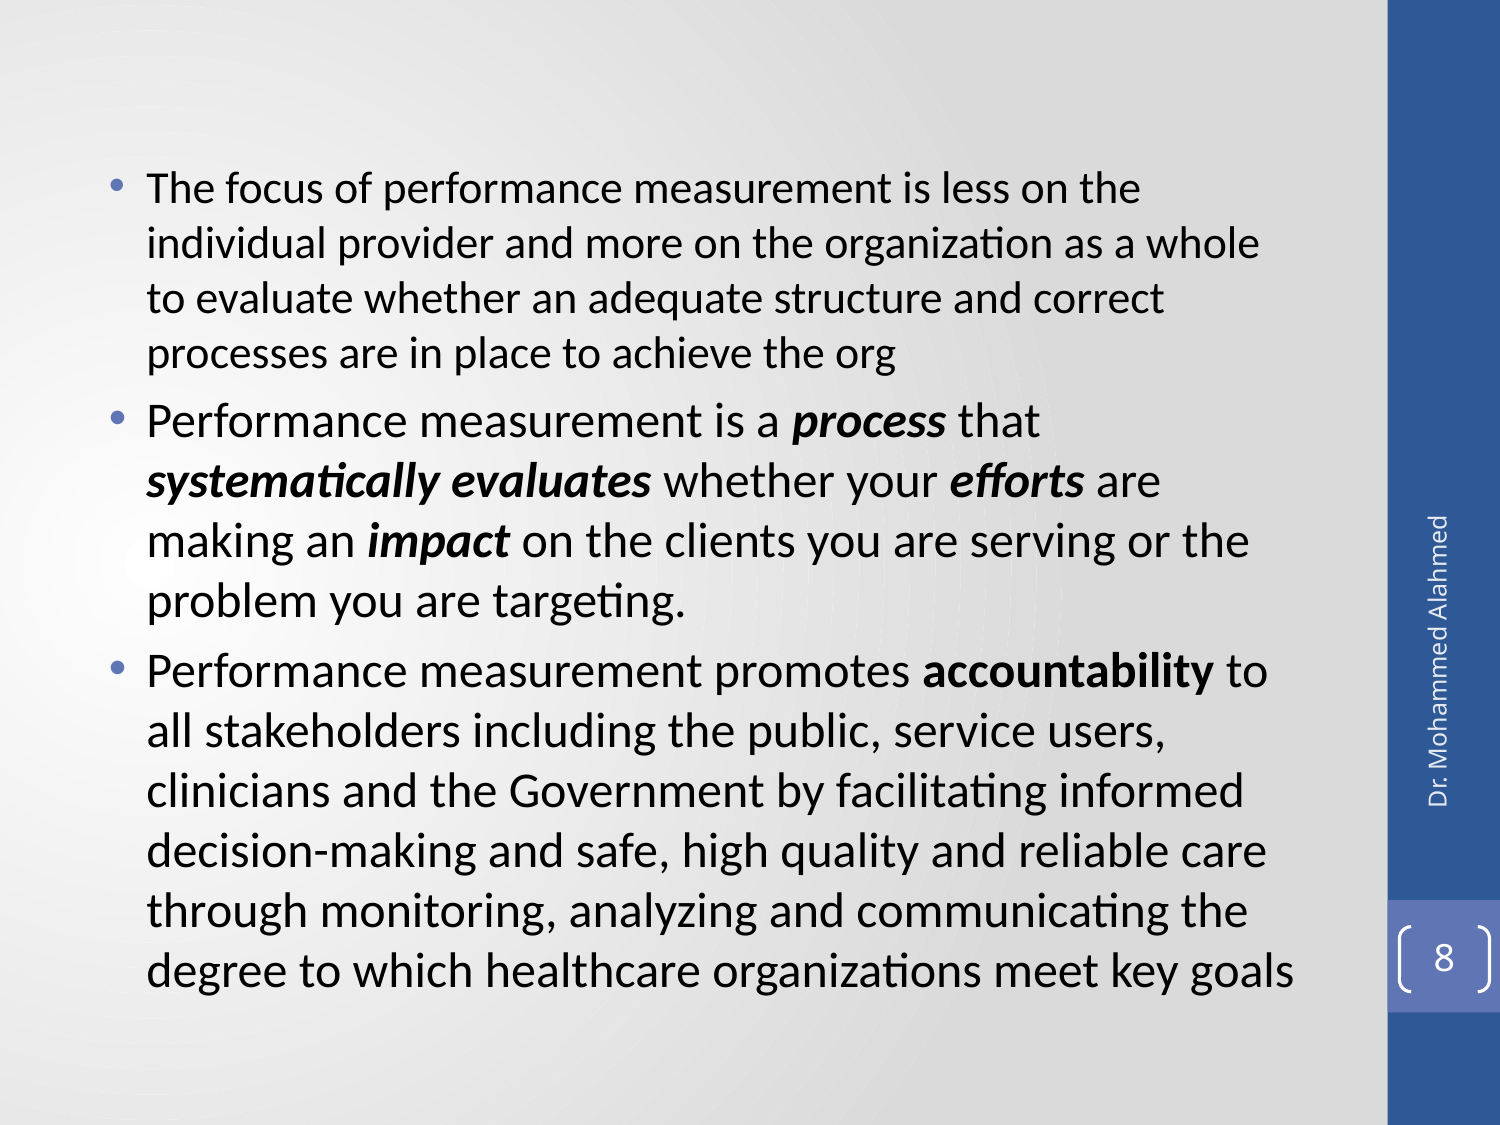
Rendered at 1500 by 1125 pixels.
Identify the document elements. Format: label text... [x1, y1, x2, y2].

footer Dr. Mohammed Alahmed [1408, 500, 1469, 889]
list The focus of performance measurement is less on the individual provider and more on the organization as a whole to evaluate whether an adequate structure and correct processes are in place to achieve the org Performance measurement is a process that systematically evaluates whether your efforts are making an impact on the clients you are serving or the problem you are targeting. Performance measurement promotes accountability to all stakeholders including the public, service users, clinicians and the Government by facilitating informed decision-making and safe, high quality and reliable care through monitoring, analyzing and communicating the degree to which healthcare organizations meet key goals [75, 149, 1325, 1050]
slide_number 8 [1397, 925, 1492, 994]
